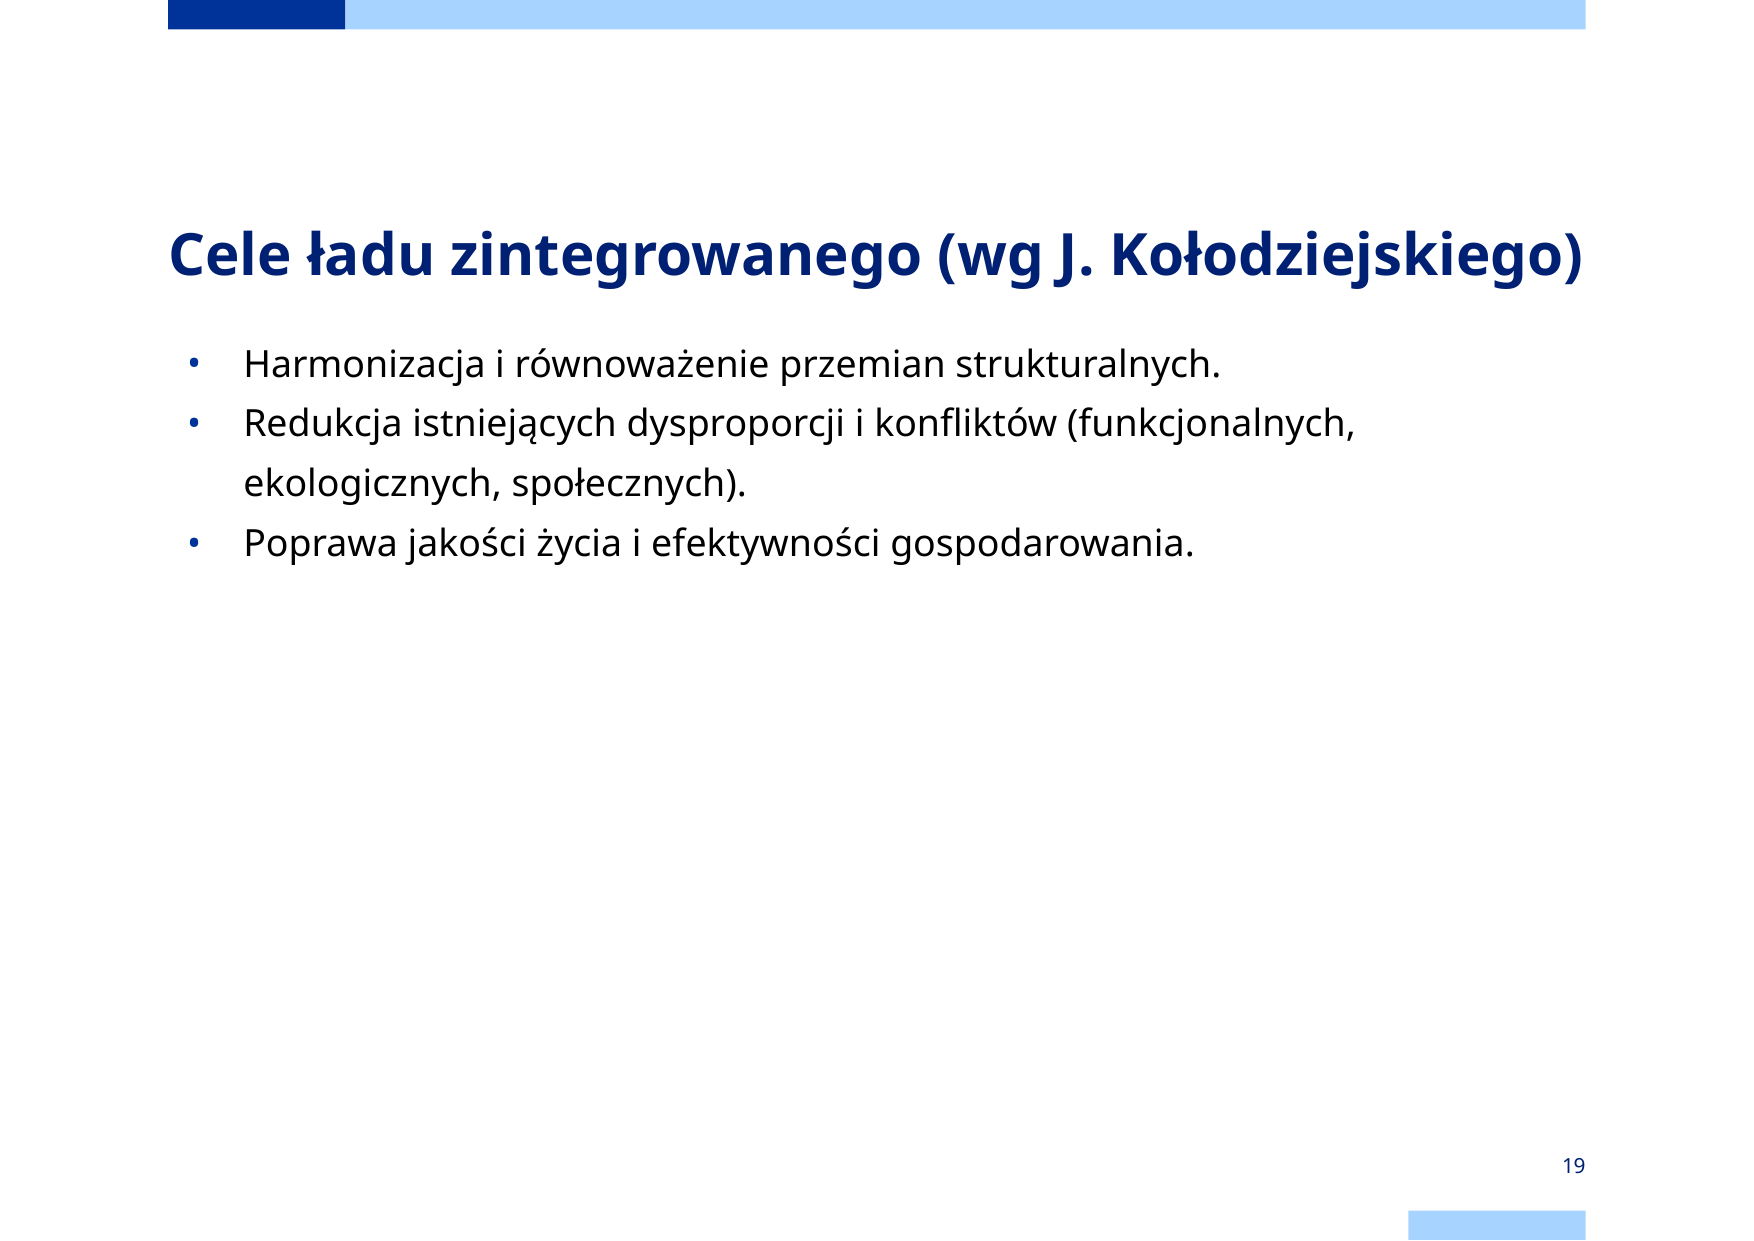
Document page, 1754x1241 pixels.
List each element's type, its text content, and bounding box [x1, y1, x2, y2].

slide_number ‹#› [1408, 1151, 1586, 1182]
list Harmonizacja i równoważenie przemian strukturalnych. Redukcja istniejących dysproporcji i konfliktów (funkcjonalnych, ekologicznych, społecznych). Poprawa jakości życia i efektywności gospodarowania. [168, 324, 1586, 1093]
title Cele ładu zintegrowanego (wg J. Kołodziejskiego) [168, 147, 1586, 324]
